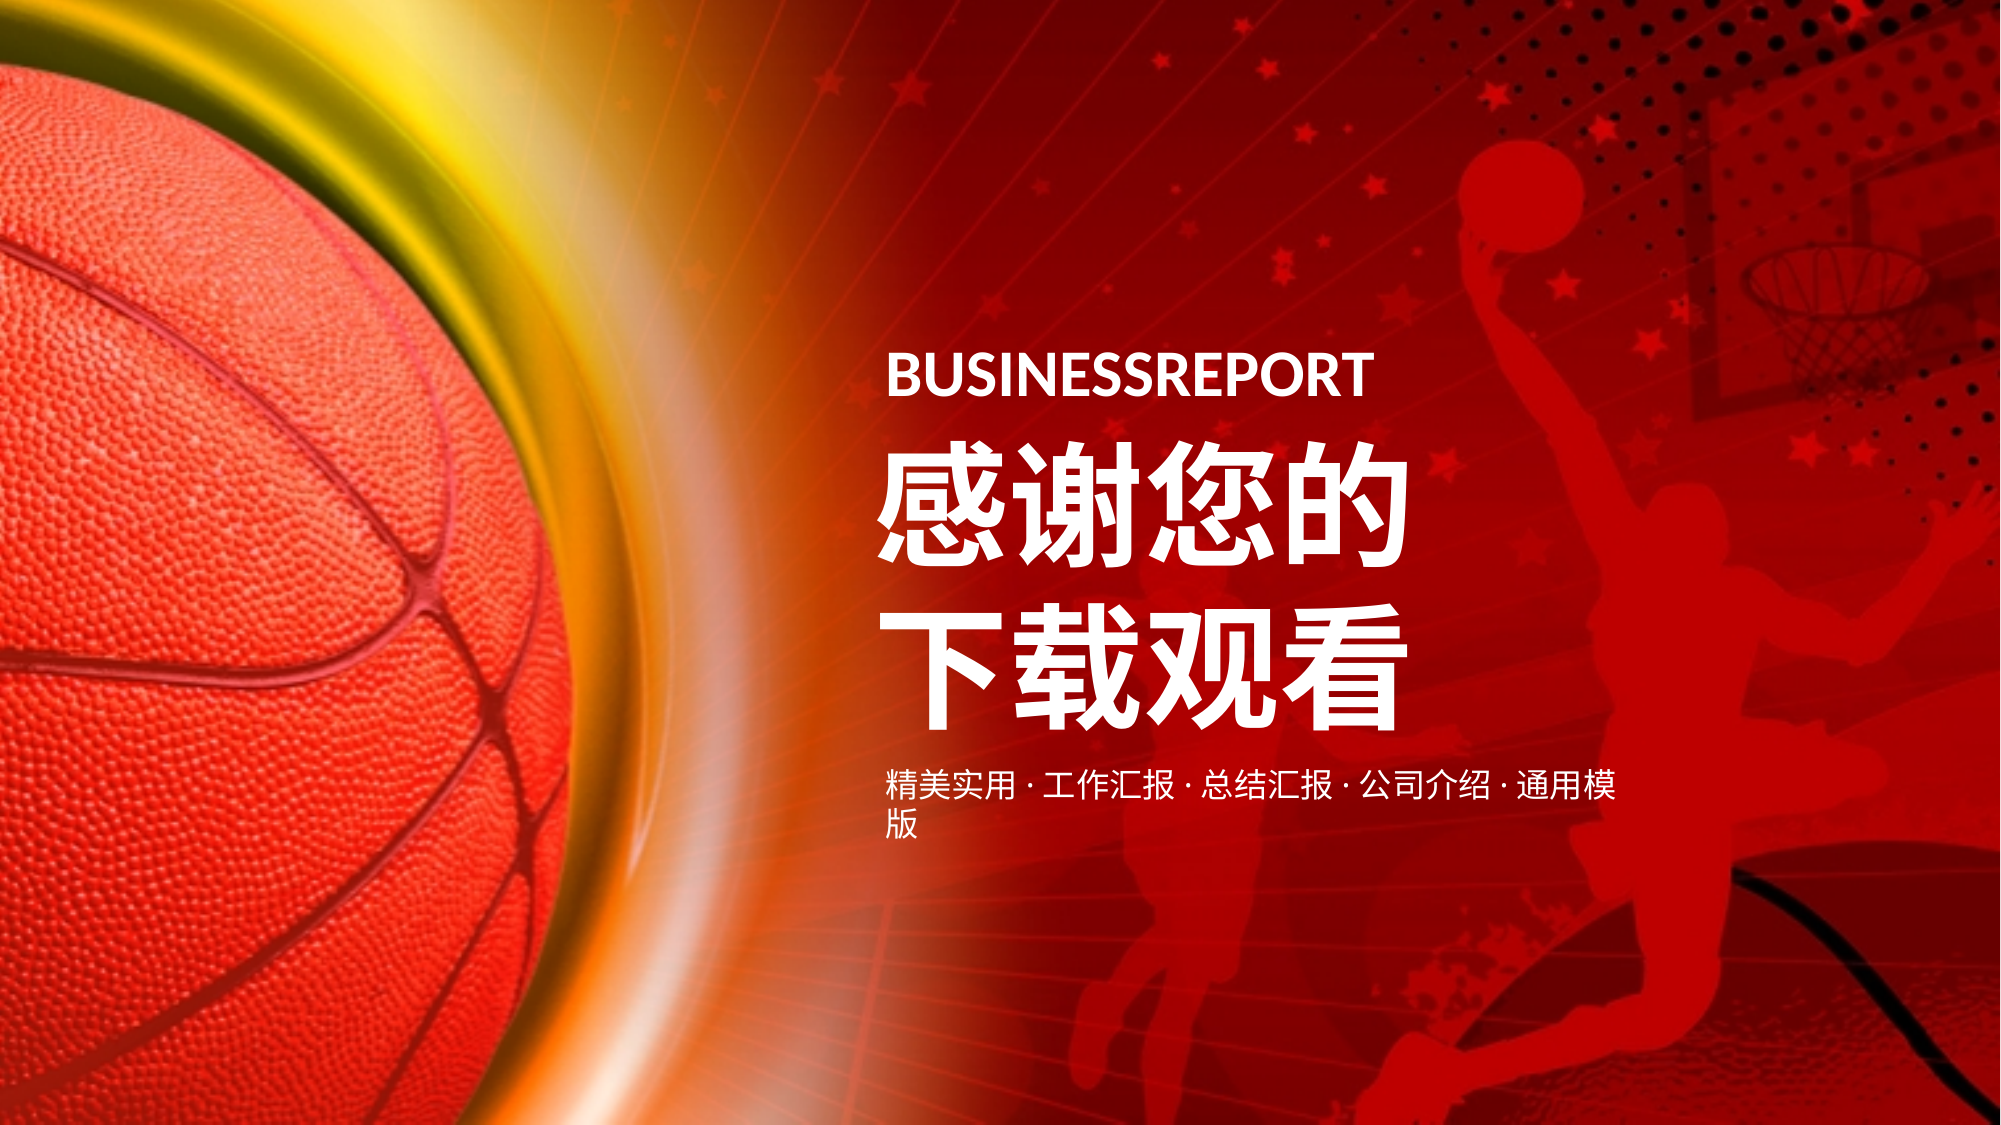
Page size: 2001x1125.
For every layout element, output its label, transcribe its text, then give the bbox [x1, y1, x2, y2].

text_box 精美实用·工作汇报·总结汇报·公司介绍·通用模版 [870, 756, 1639, 851]
picture [0, 0, 2001, 1125]
text_box 感谢您的 下载观看 [858, 413, 1653, 754]
text_box BUSINESSREPORT [870, 322, 1644, 413]
